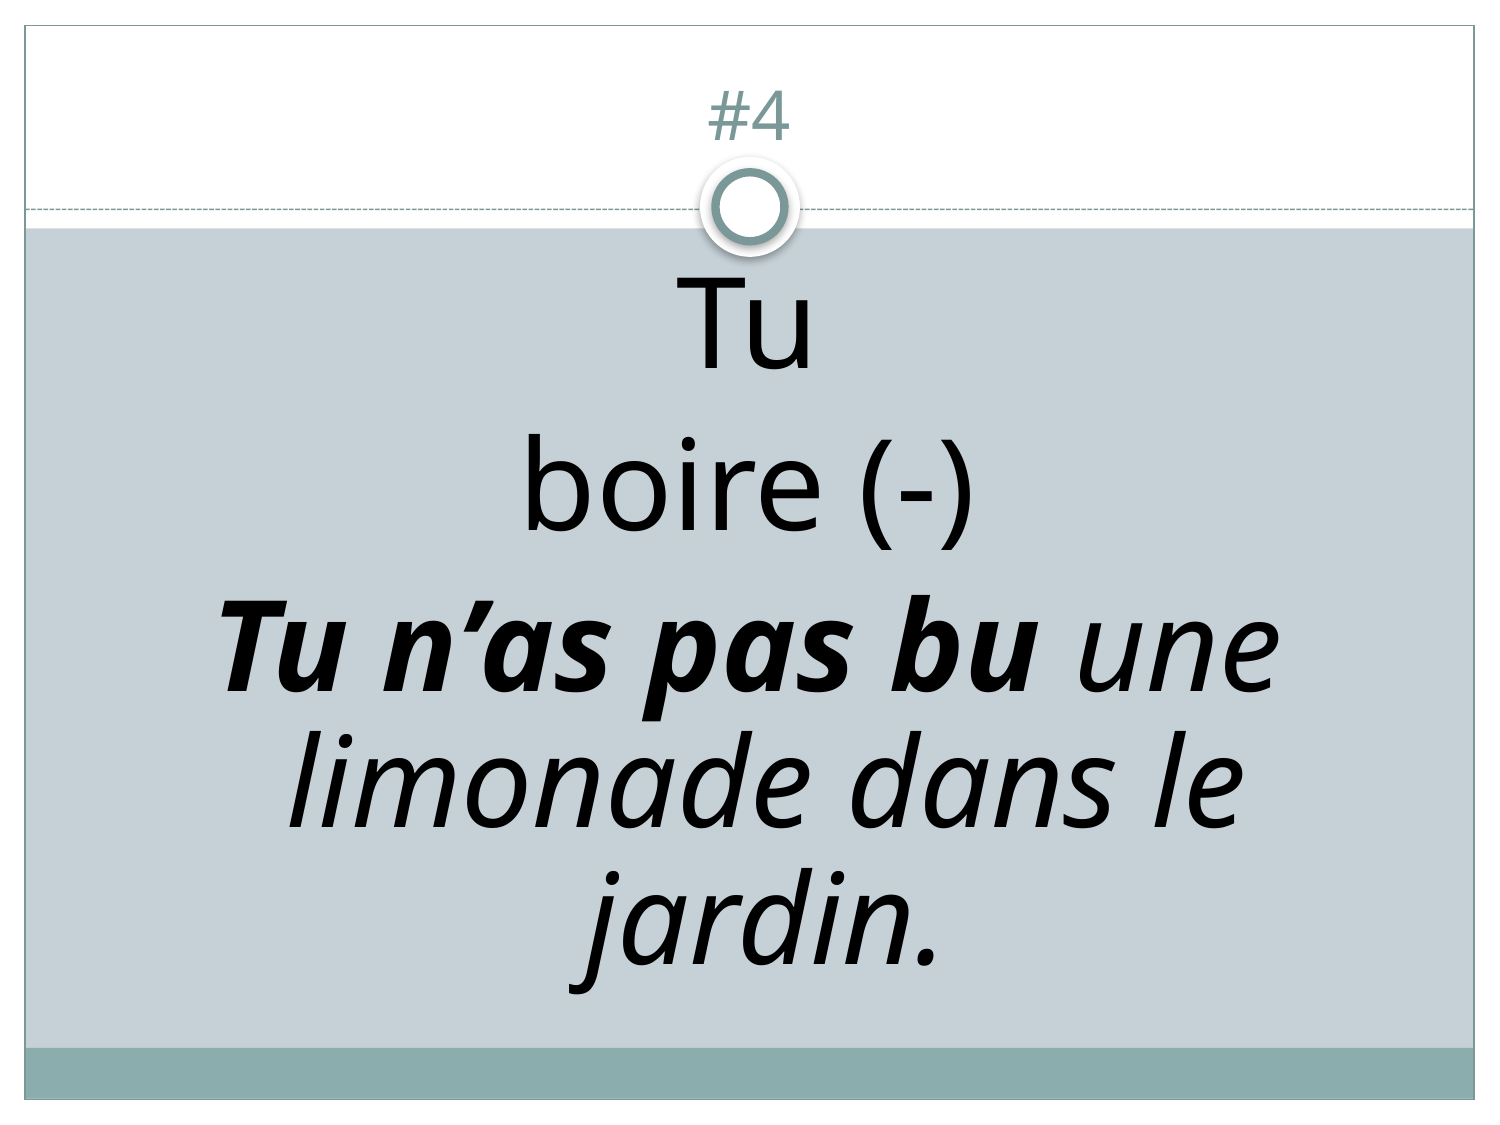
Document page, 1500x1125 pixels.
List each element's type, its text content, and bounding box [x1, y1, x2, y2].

list Tu boire (-) Tu n’as pas bu une limonade dans le jardin. [49, 250, 1445, 1001]
title #4 [49, 37, 1450, 162]
